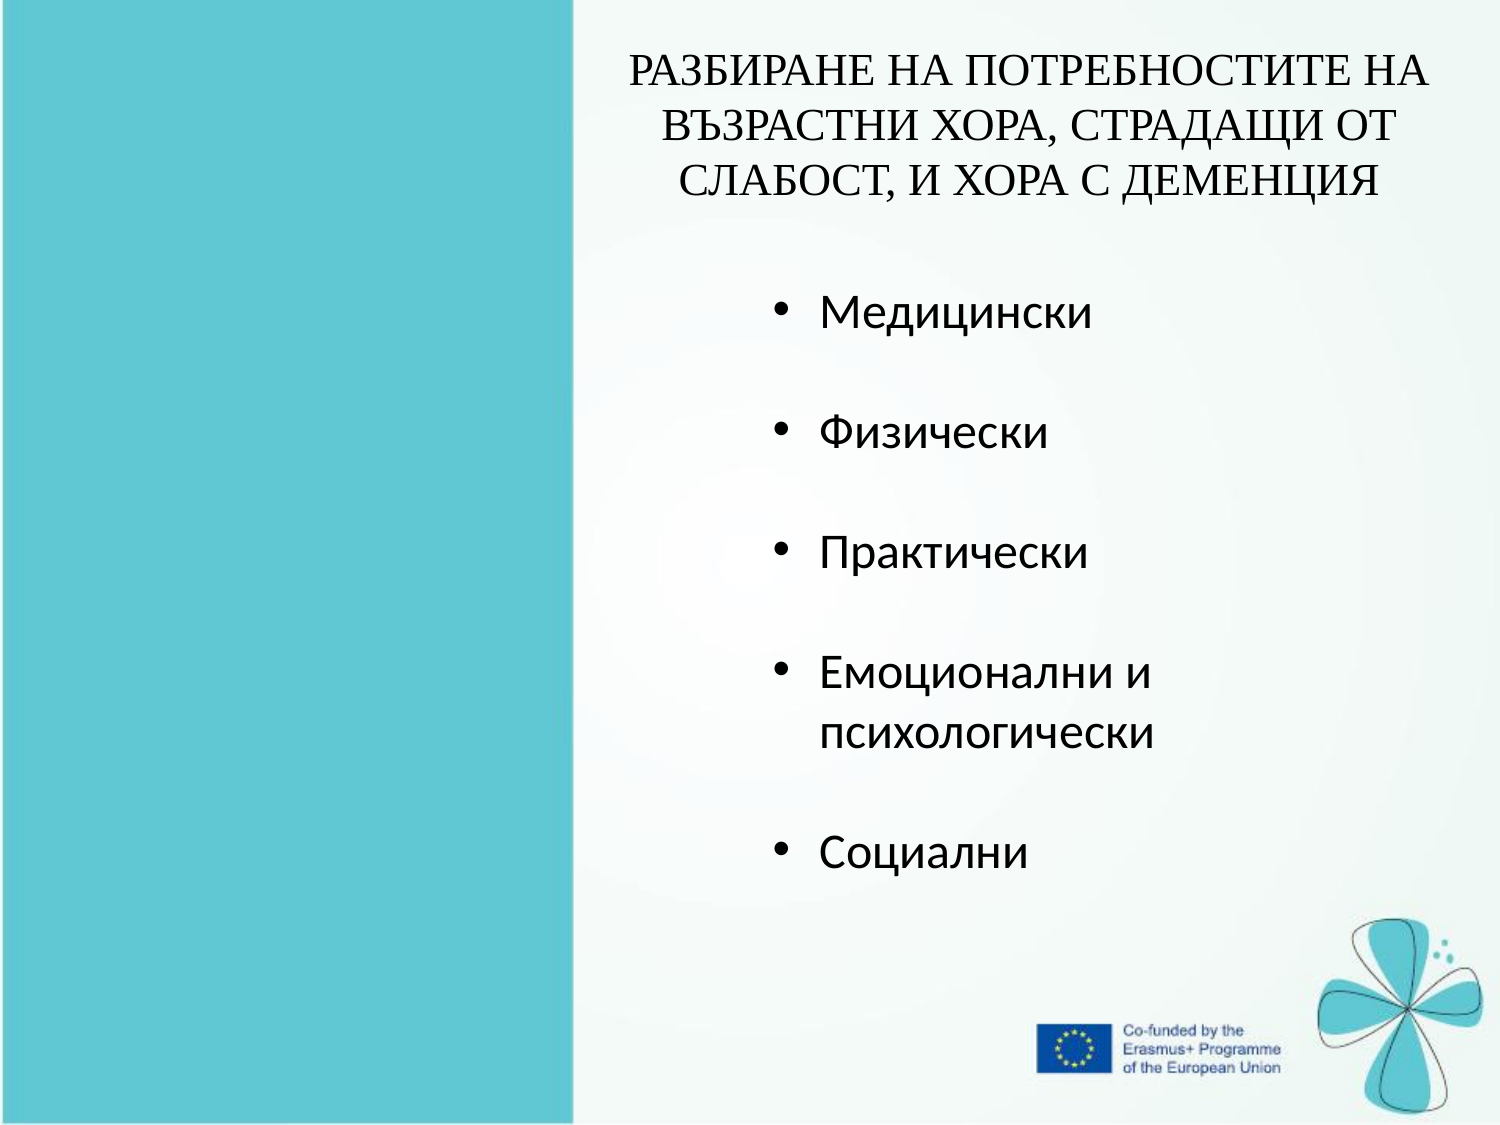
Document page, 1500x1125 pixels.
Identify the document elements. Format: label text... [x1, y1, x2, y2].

picture [0, 0, 1500, 1125]
text_box РАЗБИРАНЕ НА ПОТРЕБНОСТИТЕ НА ВЪЗРАСТНИ ХОРА, СТРАДАЩИ ОТ СЛАБОСТ, И ХОРА С ДЕМЕНЦИЯ [574, 31, 1484, 212]
text_box Медицински Физически Практически Емоционални и психологически Социални [757, 270, 1422, 946]
